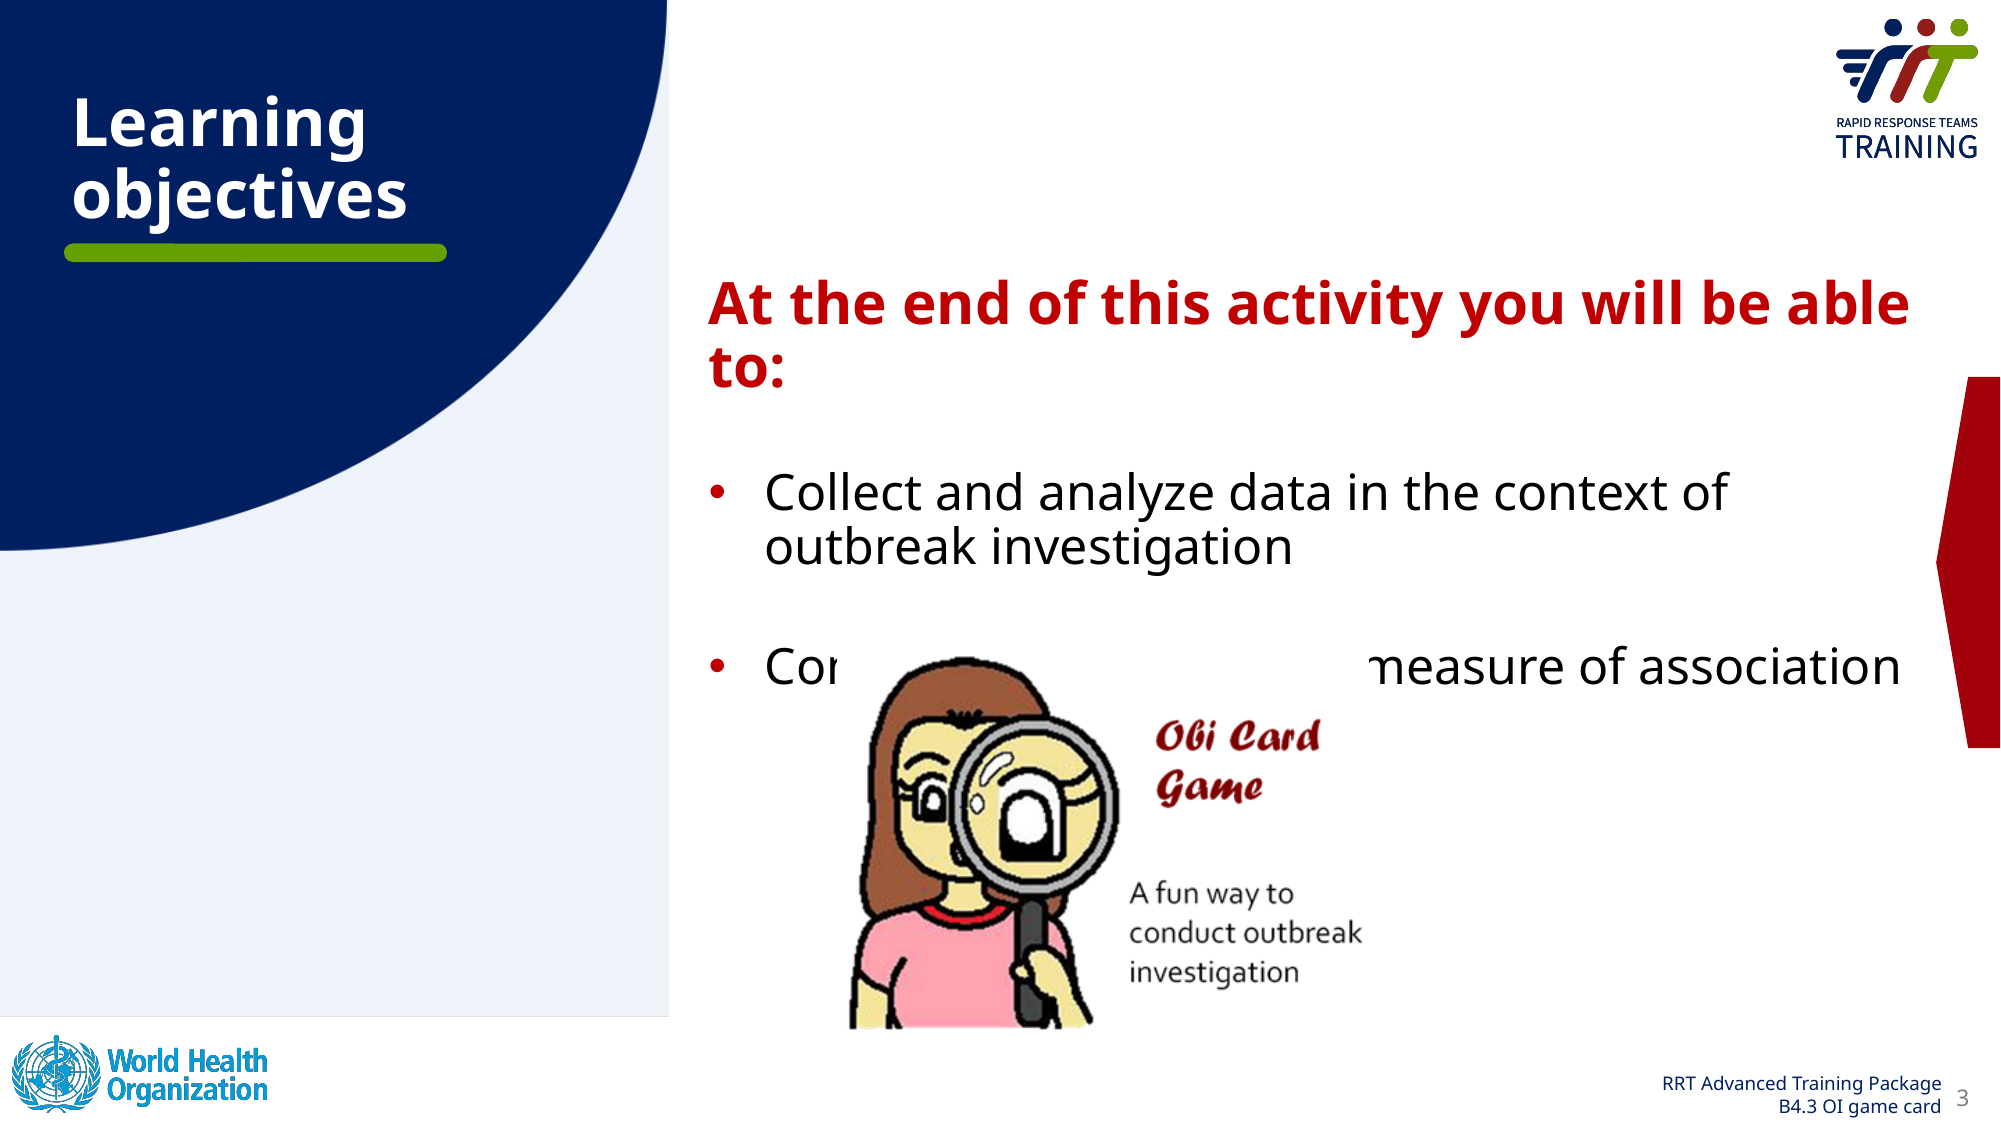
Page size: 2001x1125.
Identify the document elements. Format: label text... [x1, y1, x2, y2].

picture [46, 1056, 54, 1062]
picture [34, 1054, 43, 1078]
picture [71, 1053, 90, 1091]
picture [12, 1035, 54, 1068]
picture [0, 0, 669, 1018]
picture [36, 1088, 78, 1105]
picture [30, 1083, 37, 1091]
list At the end of this activity you will be able to: Collect and analyze data in the context of outbreak investigation Compute attack rate and measure of association [700, 266, 1937, 1049]
picture [50, 1108, 62, 1113]
picture [40, 1062, 47, 1070]
text_box Learning objectives [63, 63, 600, 258]
picture [22, 1062, 26, 1077]
picture [12, 1083, 48, 1113]
picture [24, 1054, 36, 1087]
picture [1835, 19, 1978, 167]
picture [59, 1035, 267, 1113]
picture [837, 644, 1370, 1049]
